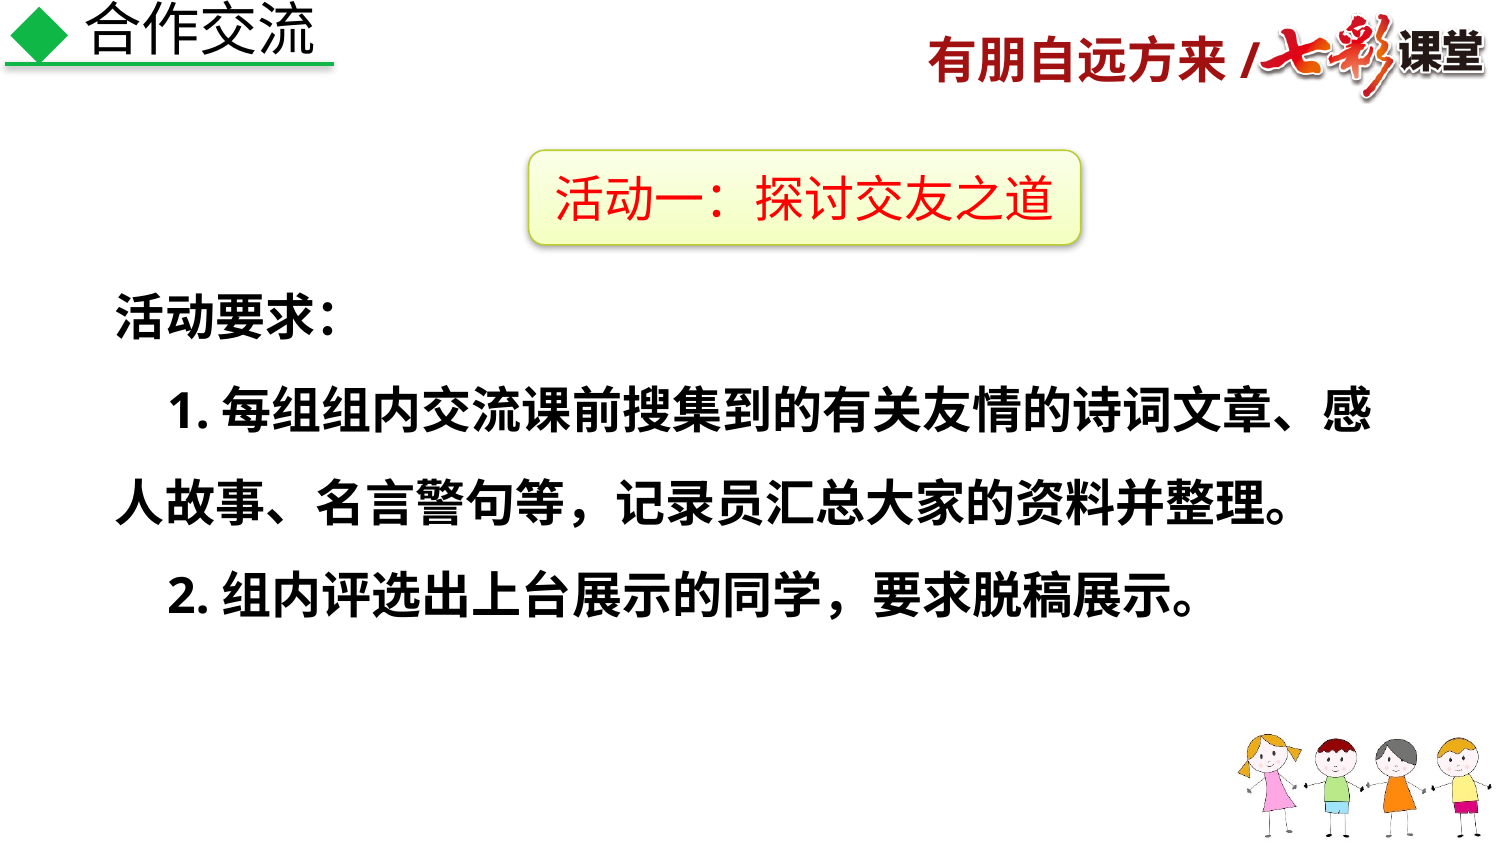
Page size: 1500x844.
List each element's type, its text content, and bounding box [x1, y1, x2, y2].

picture [1254, 8, 1491, 104]
picture [1228, 683, 1500, 844]
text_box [4, 0, 334, 71]
text_box 活动一：探讨交友之道 [527, 149, 1082, 246]
text_box 活动要求： 1.每组组内交流课前搜集到的有关友情的诗词文章、感人故事、名言警句等，记录员汇总大家的资料并整理。 2.组内评选出上台展示的同学，要求脱稿展示。 [100, 244, 1424, 632]
